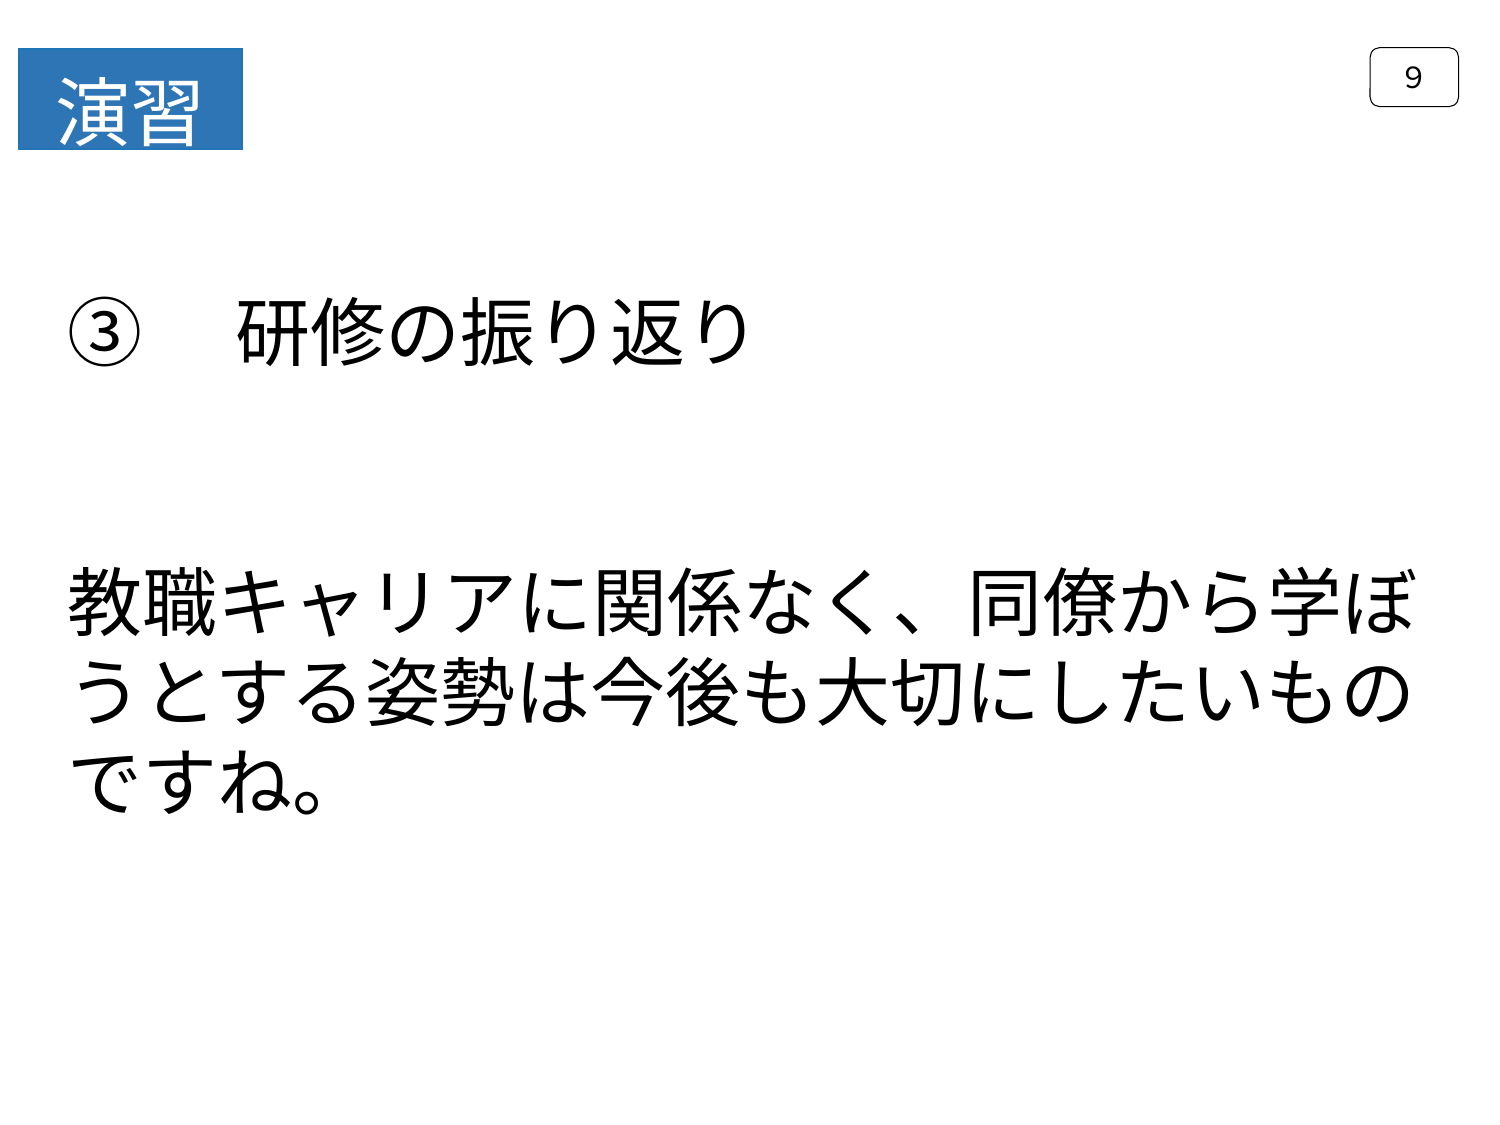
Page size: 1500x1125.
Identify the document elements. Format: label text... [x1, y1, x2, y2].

text_box ③ 研修の振り返り 教職キャリアに関係なく、同僚から学ぼうとする姿勢は今後も大切にしたいものですね。 [53, 278, 1465, 833]
text_box ９ [1367, 45, 1461, 109]
text_box 演習 [19, 49, 242, 149]
